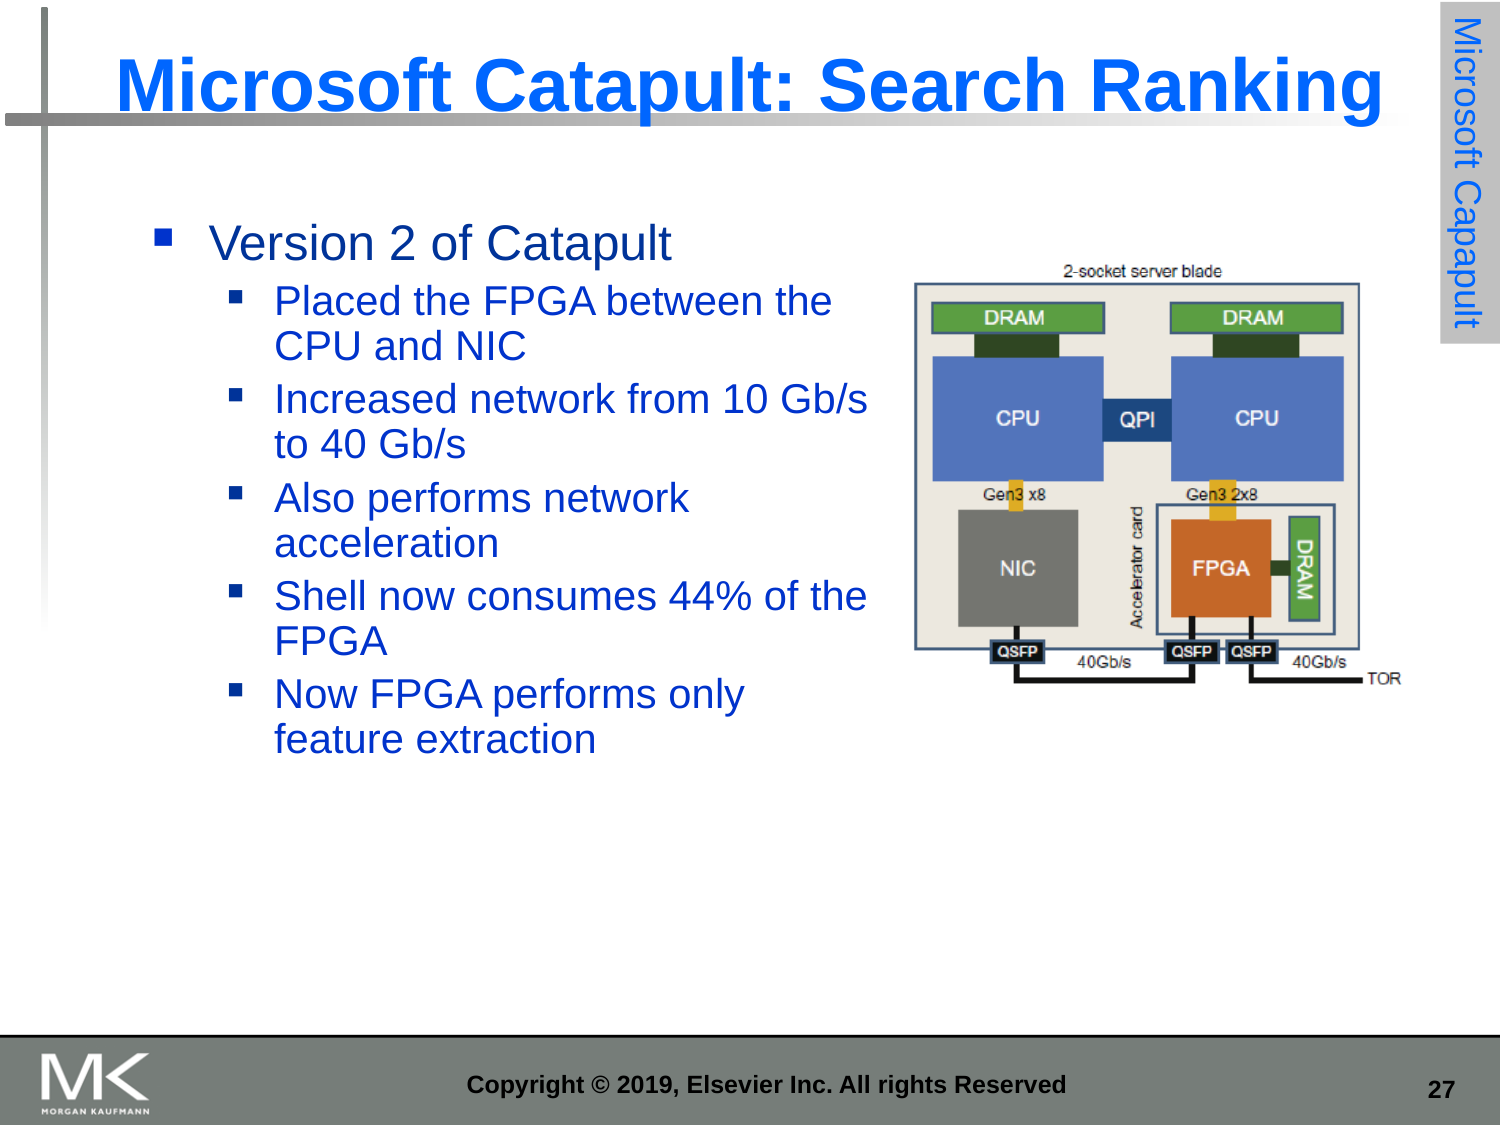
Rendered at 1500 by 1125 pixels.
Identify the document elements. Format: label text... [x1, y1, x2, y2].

text_box Microsoft Capapult [1440, 1, 1500, 344]
title Microsoft Catapult: Search Ranking [100, 27, 1440, 135]
text_box [112, 184, 1469, 1024]
picture [29, 1046, 160, 1123]
footer Copyright © 2019, Elsevier Inc. All rights Reserved [170, 1046, 1365, 1106]
text_box Version 2 of Catapult Placed the FPGA between the CPU and NIC Increased network from 10 Gb/s to 40 Gb/s Also performs network acceleration Shell now consumes 44% of the FPGA Now FPGA performs only feature extraction [137, 209, 895, 1049]
picture [894, 243, 1409, 695]
